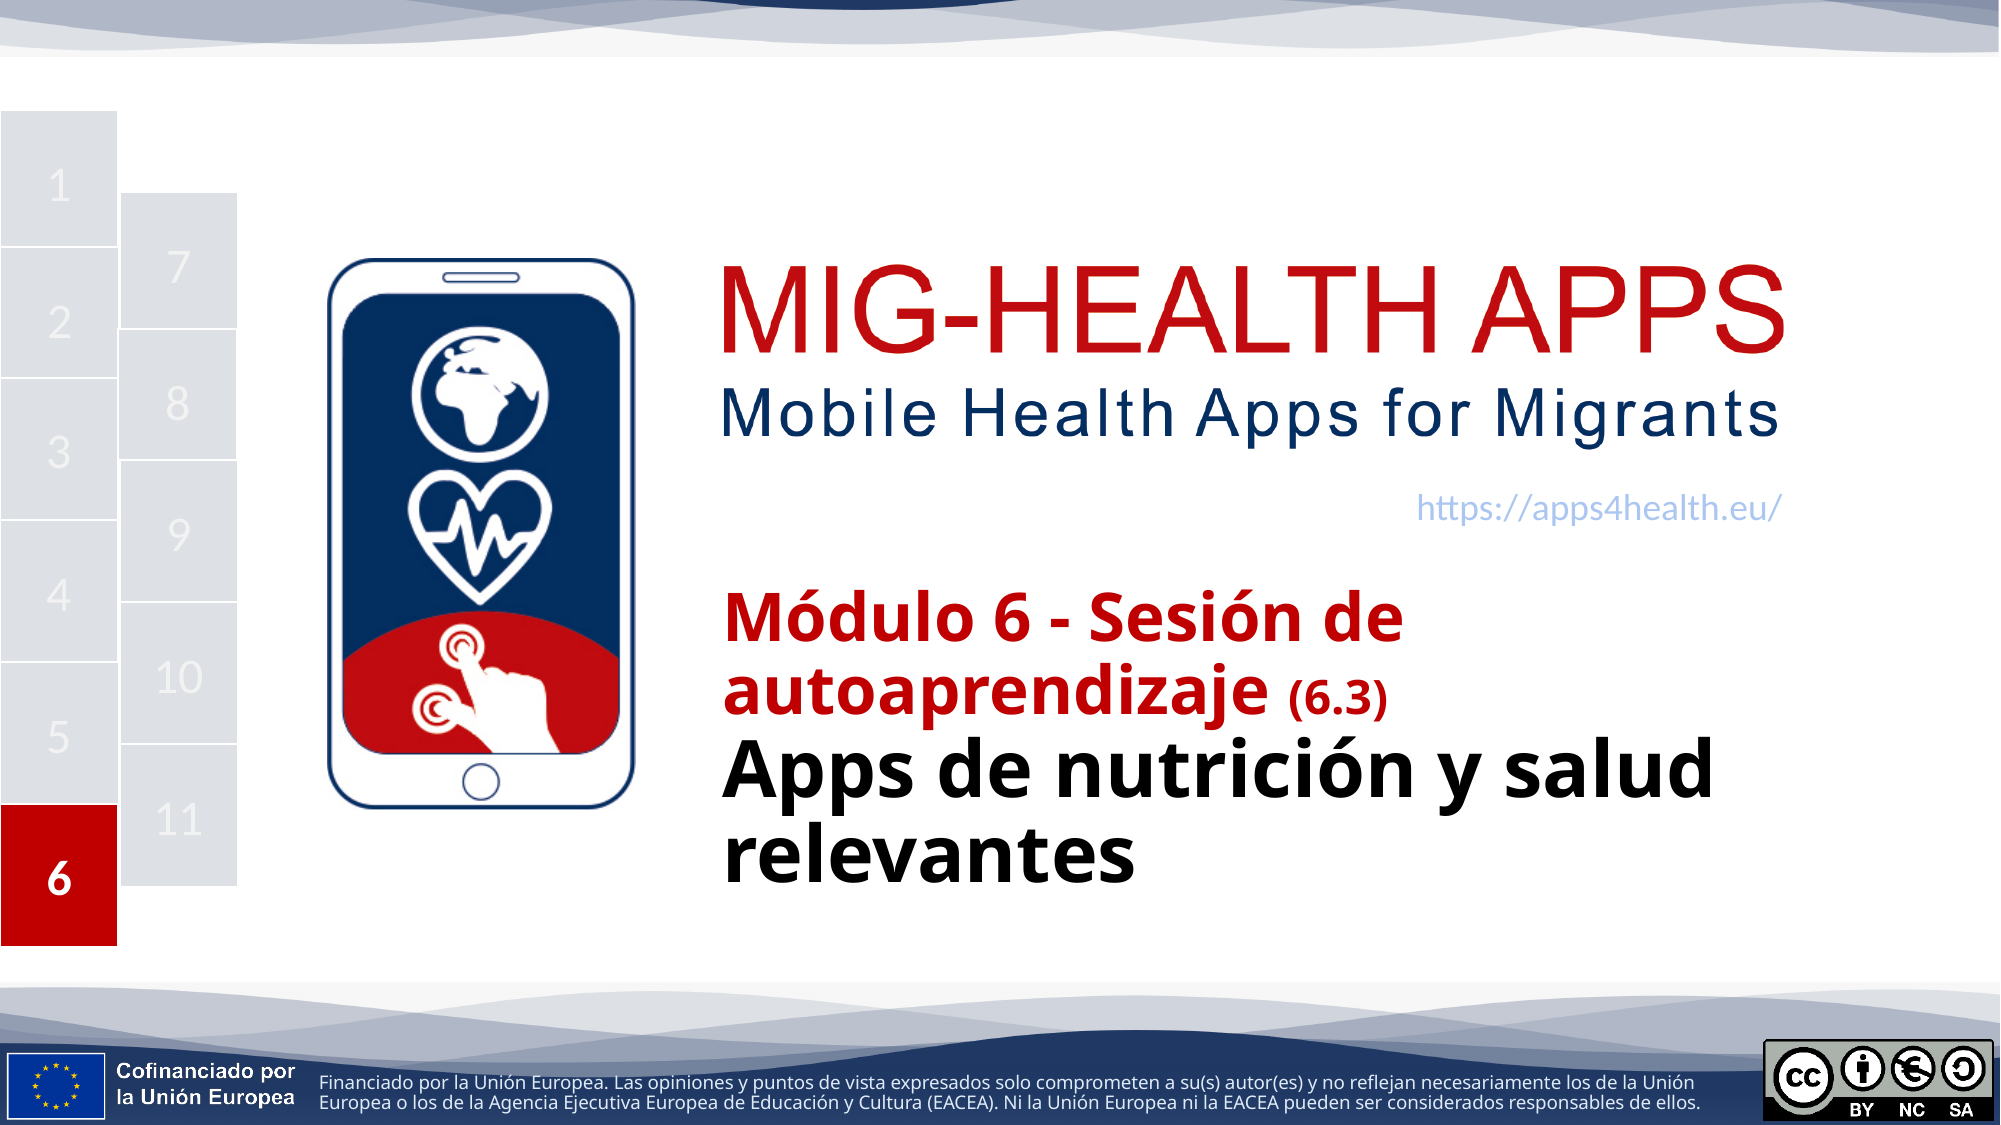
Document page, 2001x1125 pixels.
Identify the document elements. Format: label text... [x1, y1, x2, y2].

text_box 10 [119, 601, 239, 743]
picture [0, 982, 2000, 1125]
text_box 9 [118, 459, 239, 603]
text_box Módulo 6 - Sesión de autoaprendizaje (6.3) Apps de nutrición y salud relevantes [707, 576, 1906, 908]
text_box 5 [0, 661, 119, 803]
picture [0, 0, 1999, 57]
text_box 1 [0, 109, 119, 246]
text_box 4 [0, 519, 119, 661]
text_box https://apps4health.eu/ [797, 475, 1798, 536]
text_box 3 [0, 377, 118, 519]
picture [327, 258, 636, 811]
text_box 2 [0, 246, 119, 377]
text_box 11 [119, 743, 239, 888]
text_box 8 [117, 328, 238, 473]
text_box 6 [0, 803, 120, 948]
picture [706, 186, 1784, 528]
text_box 7 [119, 191, 239, 336]
